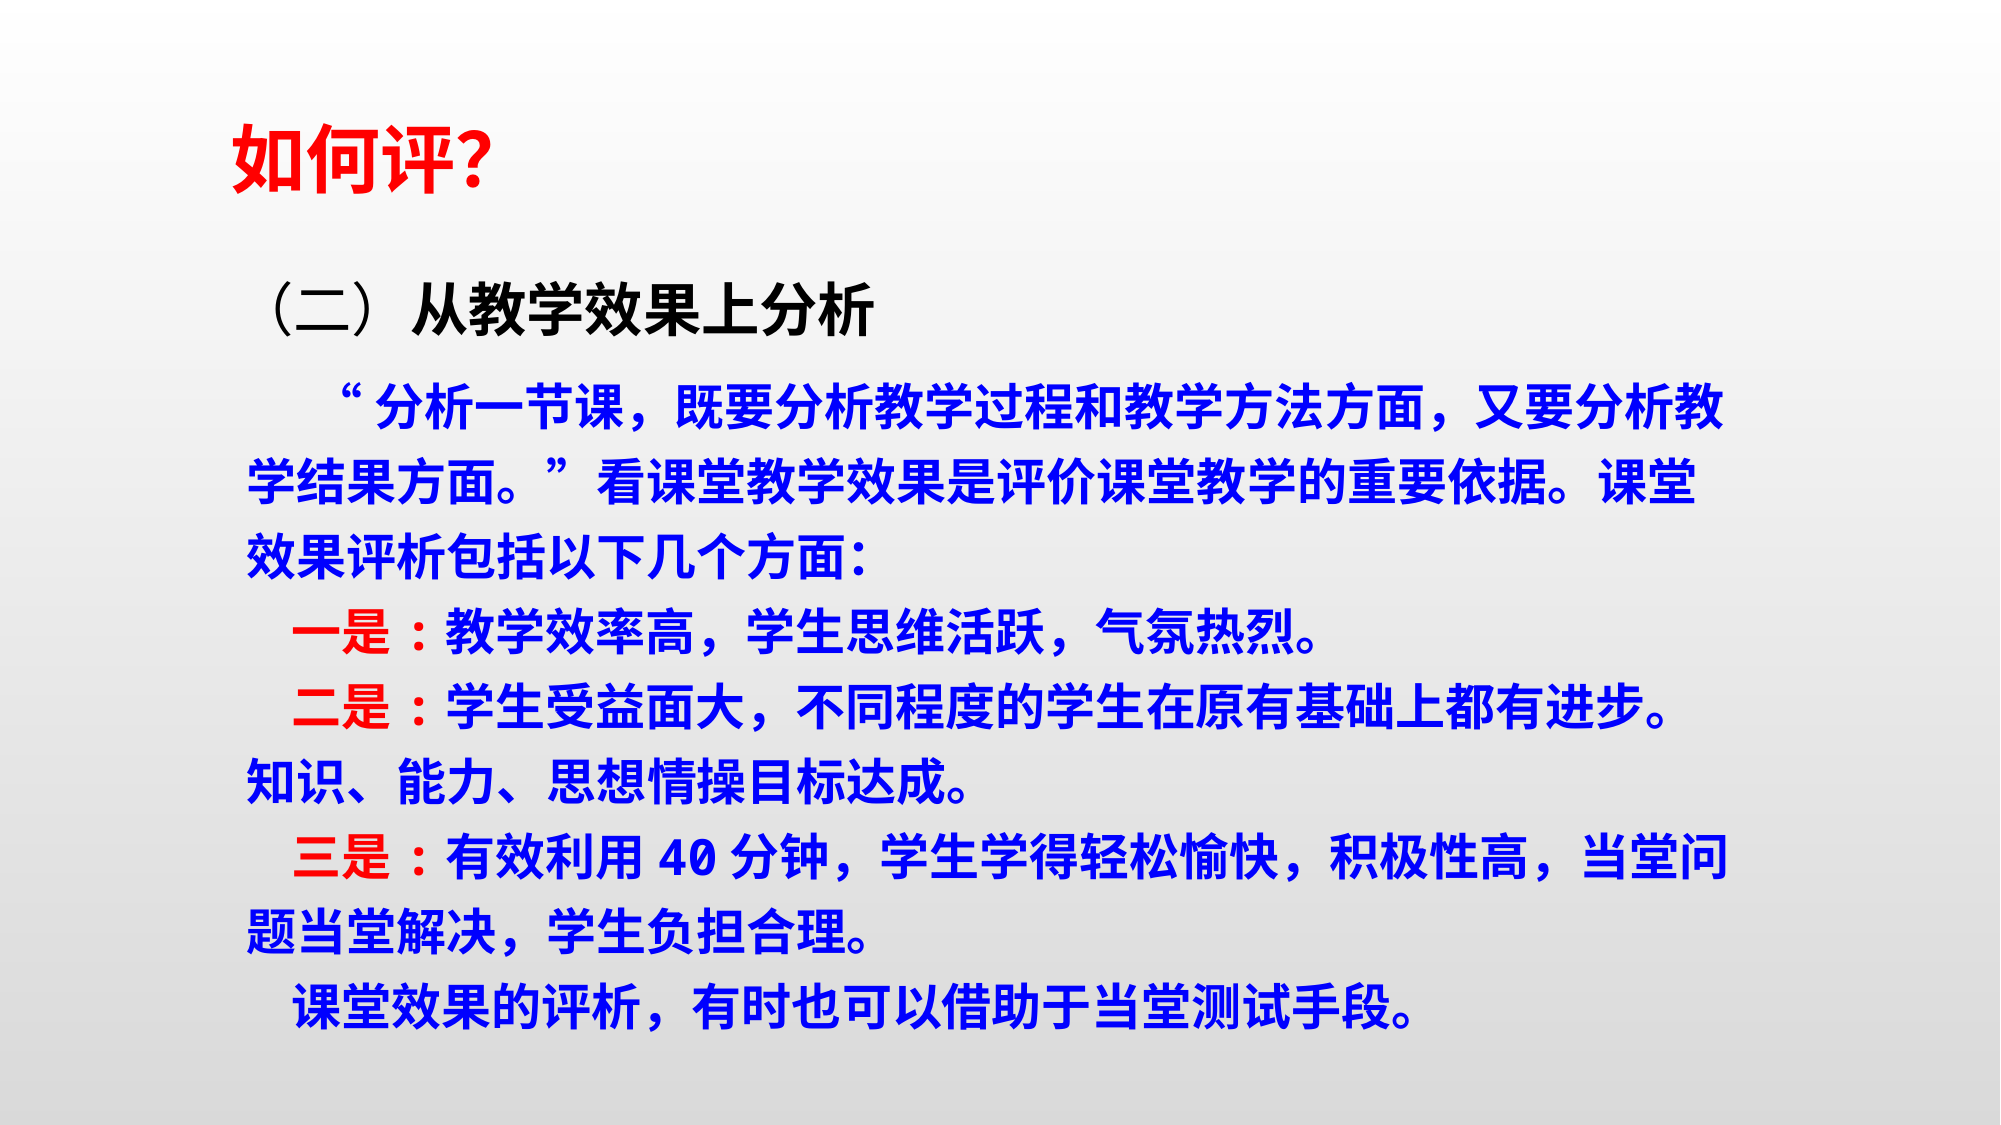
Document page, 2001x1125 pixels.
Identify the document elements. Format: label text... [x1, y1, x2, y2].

text_box （二）从教学效果上分析 [141, 217, 1005, 352]
text_box 如何评？ [215, 105, 628, 210]
text_box “分析一节课，既要分析教学过程和教学方法方面，又要分析教学结果方面。”看课堂教学效果是评价课堂教学的重要依据。课堂效果评析包括以下几个方面： 一是:教学效率高，学生思维活跃，气氛热烈。 二是:学生受益面大，不同程度的学生在原有基础上都有进步。知识、能力、思想情操目标达成。 三是:有效利用40分钟，学生学得轻松愉快，积极性高，当堂问题当堂解决，学生负担合理。 课堂效果的评析，有时也可以借助于当堂测试手段。 [232, 352, 1748, 1043]
